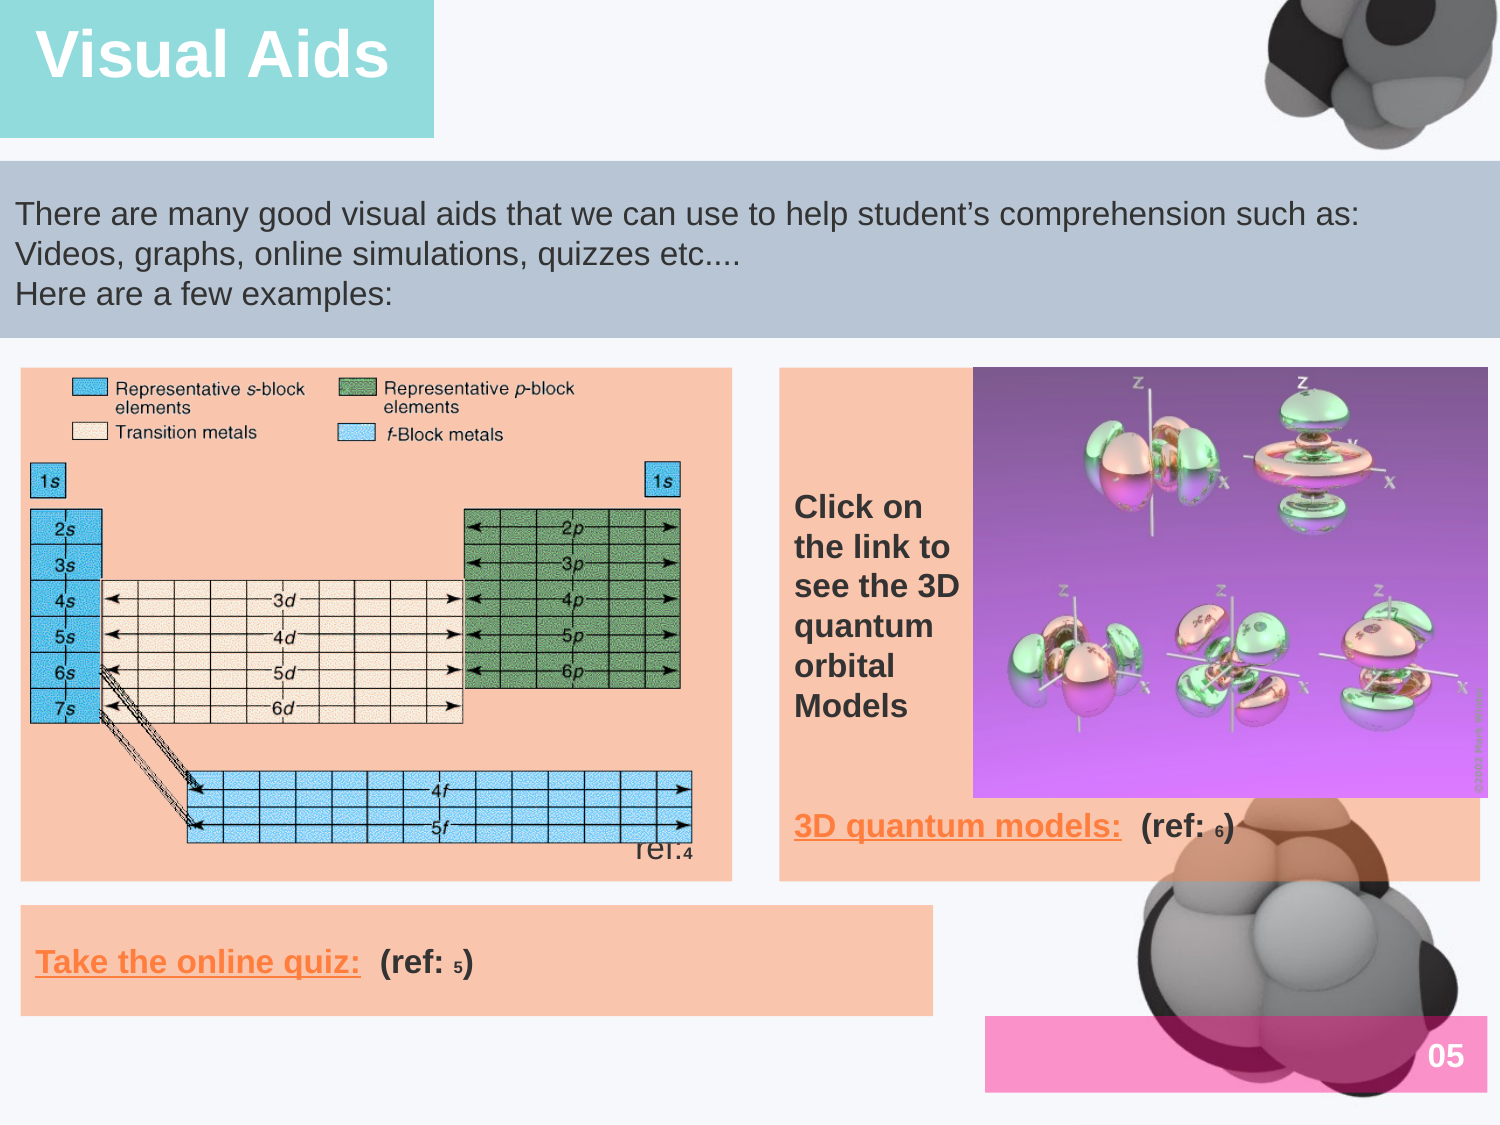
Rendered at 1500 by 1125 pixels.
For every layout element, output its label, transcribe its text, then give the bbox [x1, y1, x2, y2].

text_box Click on the link to see the 3D quantum orbital Models 3D quantum models: (ref: 6) [779, 367, 1481, 882]
text_box Take the online quiz: (ref: 5) [20, 905, 934, 1017]
text_box There are many good visual aids that we can use to help student’s comprehension such as: Videos, graphs, online simulations, quizzes etc.... Here are a few examples: [0, 160, 1500, 338]
text_box [985, 1016, 1488, 1093]
text_box 05 [1412, 1026, 1480, 1082]
text_box ref:4 [20, 367, 733, 882]
picture [1074, 0, 1500, 160]
picture [16, 367, 709, 861]
picture [973, 338, 1500, 1125]
text_box [0, 0, 434, 138]
text_box Visual Aids [20, 3, 408, 99]
